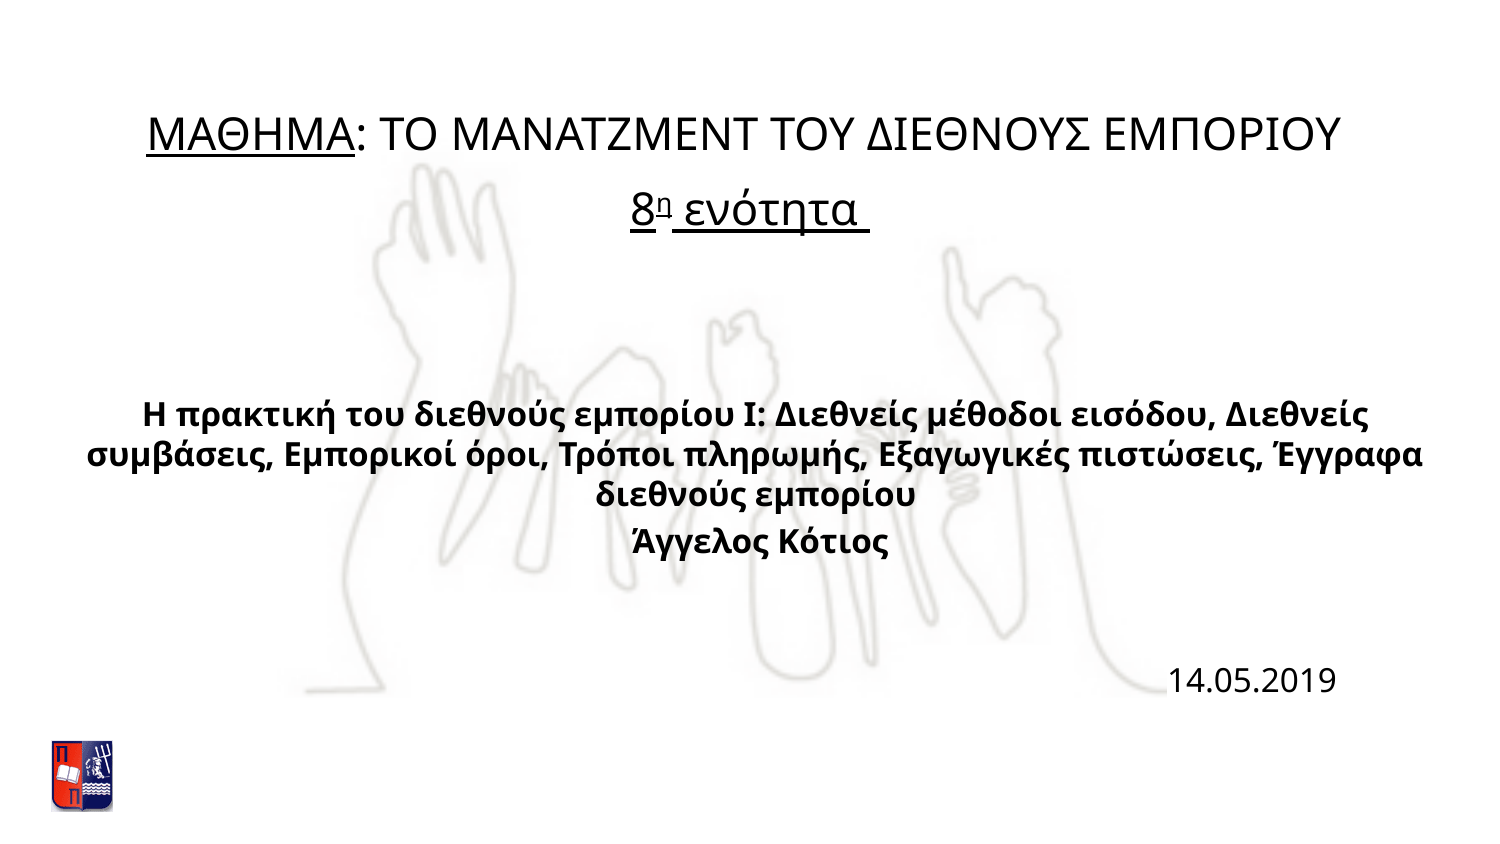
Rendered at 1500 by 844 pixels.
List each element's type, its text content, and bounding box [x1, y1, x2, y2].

text_box 14.05.2019 [1057, 651, 1447, 787]
title ΜΑΘΗΜΑ: ΤΟ ΜΑΝΑΤΖΜΕΝΤ ΤΟΥ ΔΙΕΘΝΟΥΣ ΕΜΠΟΡΙΟΥ 8η ενότητα [112, 79, 1388, 261]
subtitle Η πρακτική του διεθνούς εμπορίου Ι: Διεθνείς μέθοδοι εισόδου, Διεθνείς συμβάσεις, Εμπορικοί όροι, Τρόποι πληρωμής, Εξαγωγικές πιστώσεις, Έγγραφα διεθνούς εμπορίου Άγγελος Κότιος [64, 339, 1447, 576]
picture [50, 740, 113, 812]
